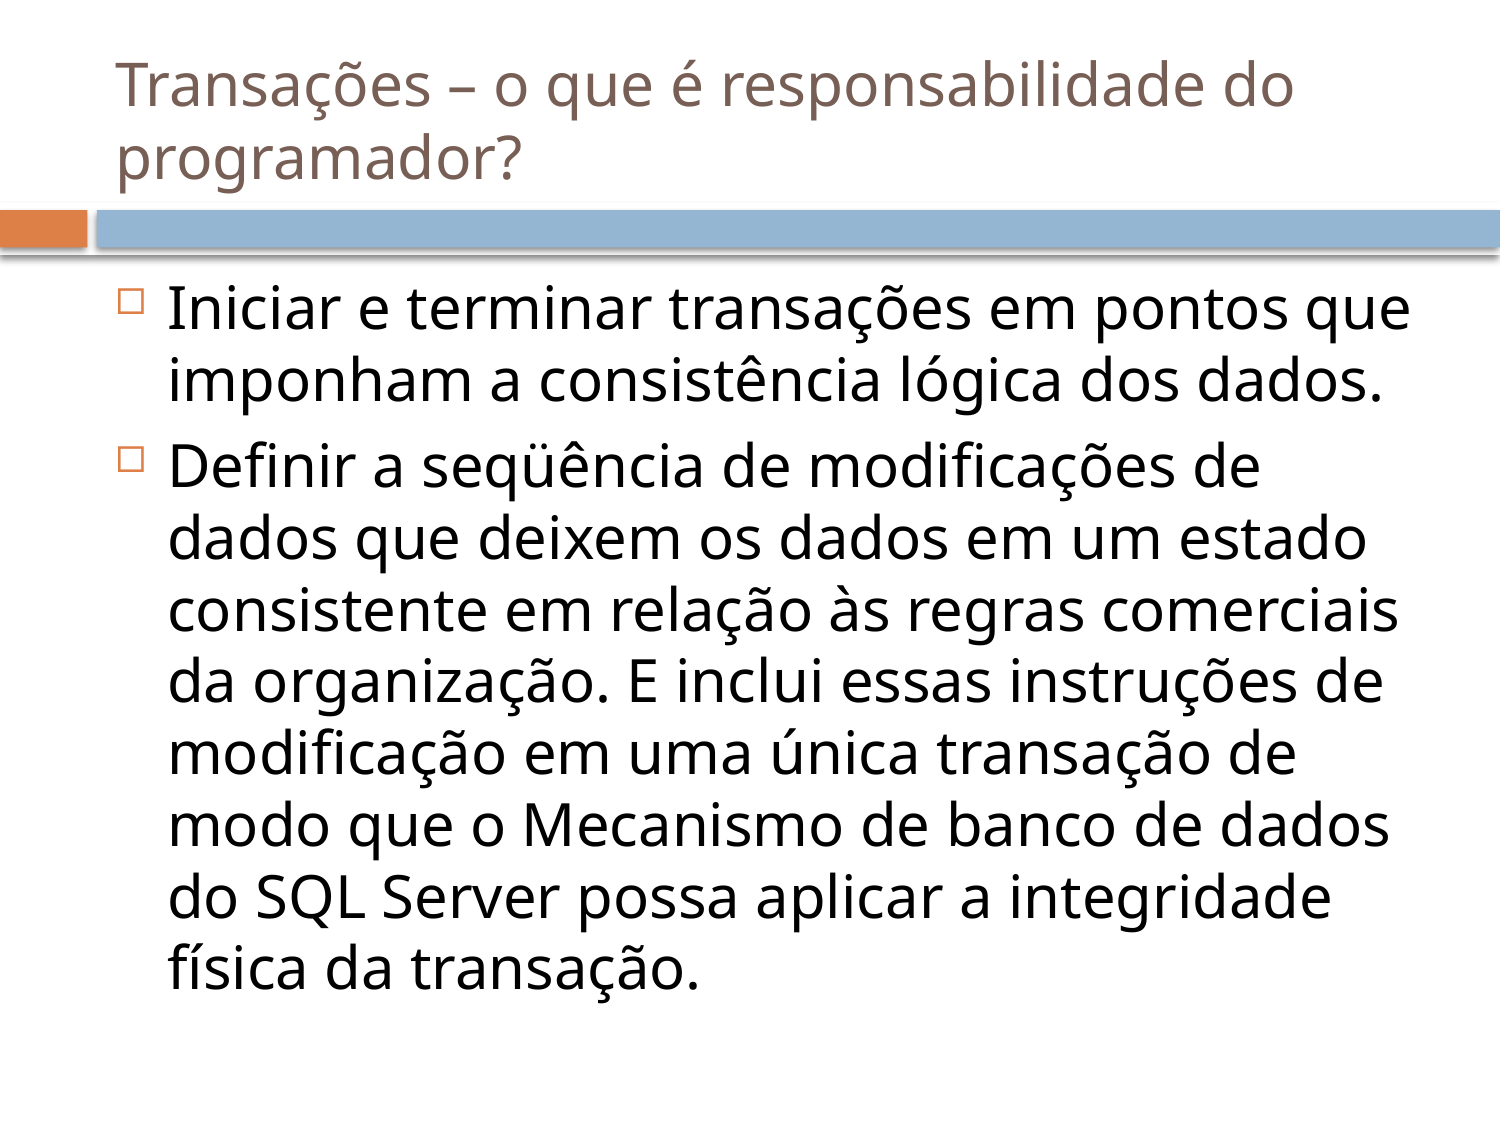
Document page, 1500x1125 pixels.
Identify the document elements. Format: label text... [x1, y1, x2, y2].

title Transações – o que é responsabilidade do programador? [100, 37, 1438, 200]
list Iniciar e terminar transações em pontos que imponham a consistência lógica dos dados. Definir a seqüência de modificações de dados que deixem os dados em um estado consistente em relação às regras comerciais da organização. E inclui essas instruções de modificação em uma única transação de modo que o Mecanismo de banco de dados do SQL Server possa aplicar a integridade física da transação. [100, 262, 1438, 1025]
